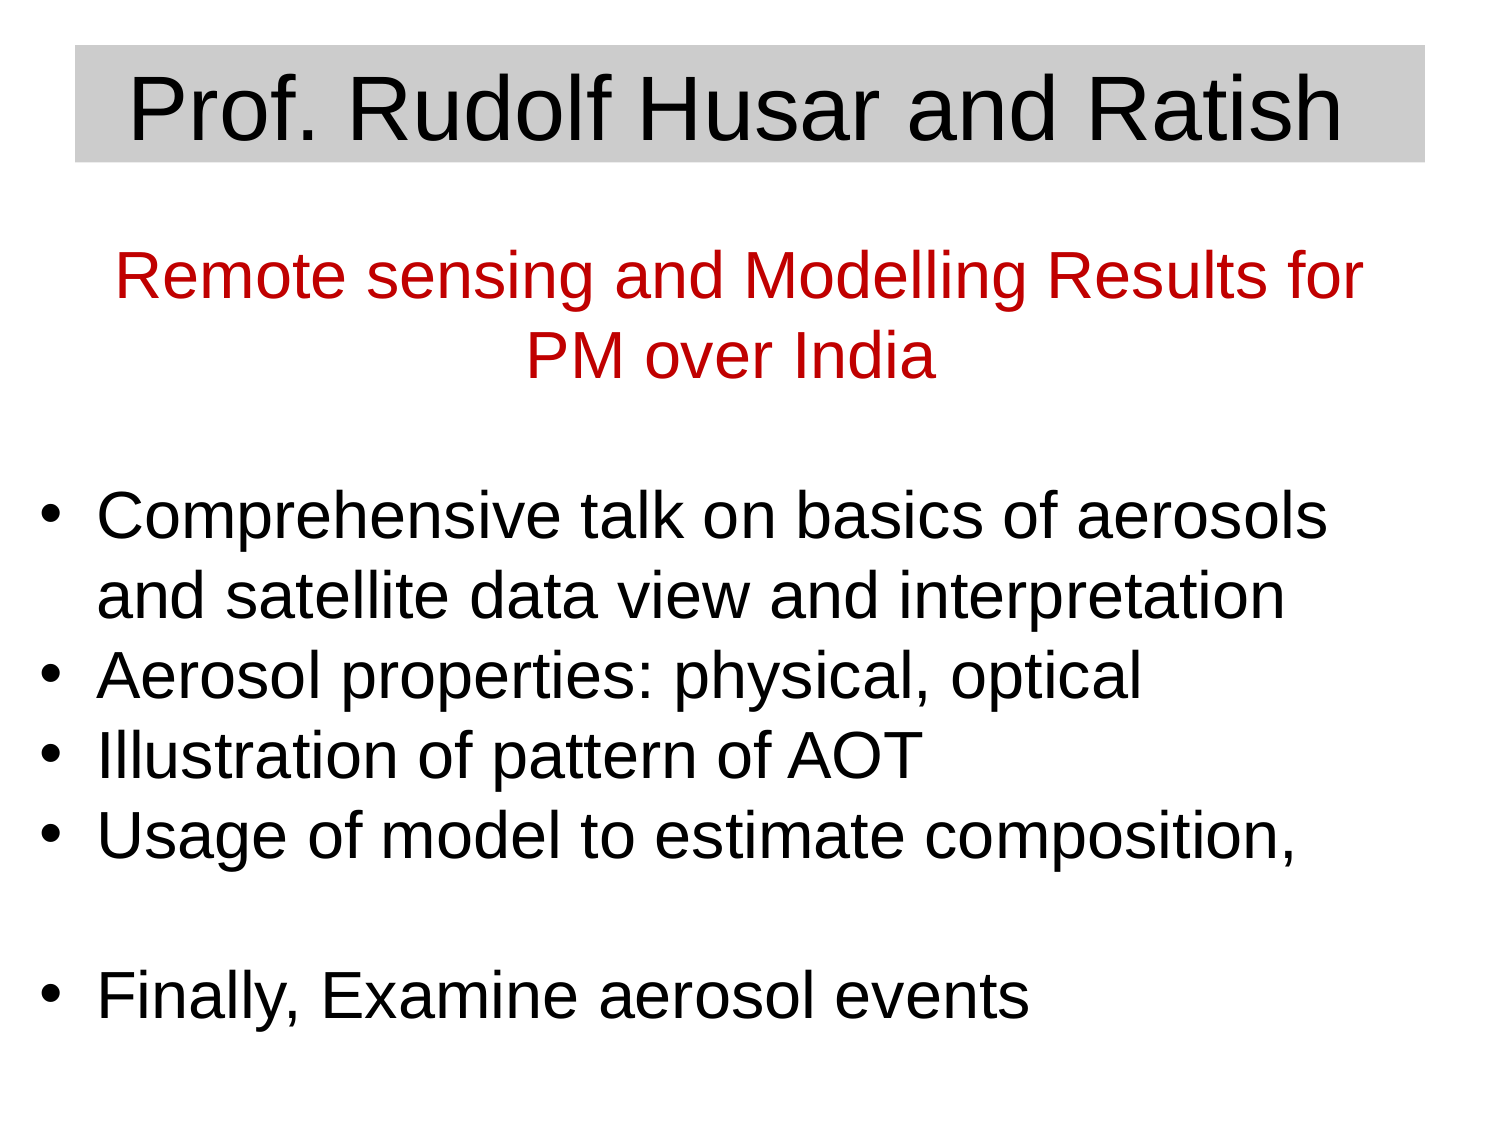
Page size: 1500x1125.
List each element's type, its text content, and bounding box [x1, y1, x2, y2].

title Prof. Rudolf Husar and Ratish [74, 44, 1426, 163]
text_box Remote sensing and Modelling Results for PM over India Comprehensive talk on basics of aerosols and satellite data view and interpretation Aerosol properties: physical, optical Illustration of pattern of AOT Usage of model to estimate composition, Finally, Examine aerosol events [24, 224, 1438, 1040]
